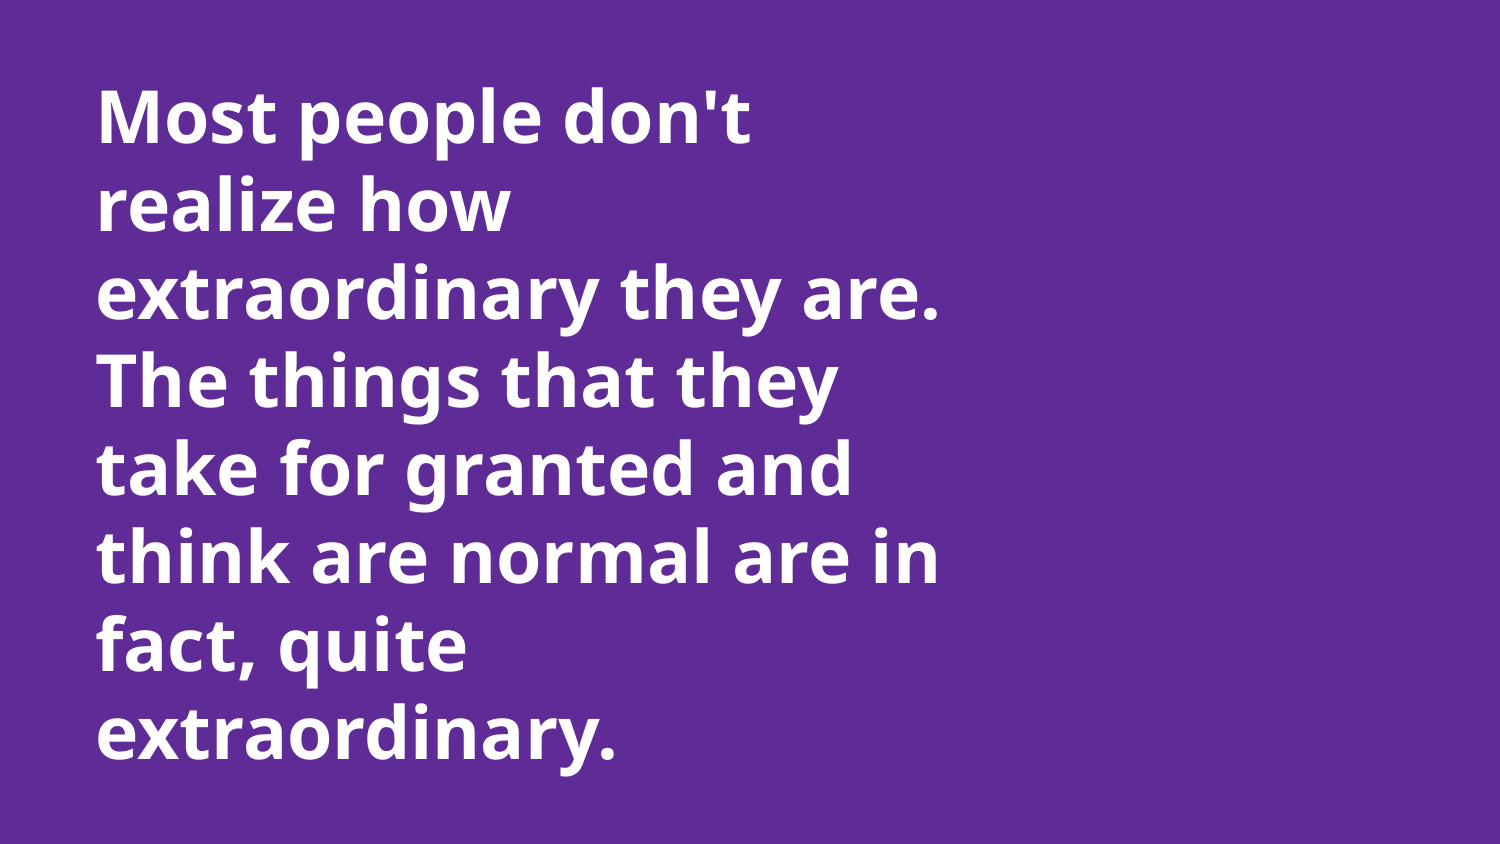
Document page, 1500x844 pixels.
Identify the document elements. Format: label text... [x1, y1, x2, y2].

title Most people don't realize how extraordinary they are. The things that they take for granted and think are normal are in fact, quite extraordinary. [80, 86, 1000, 758]
